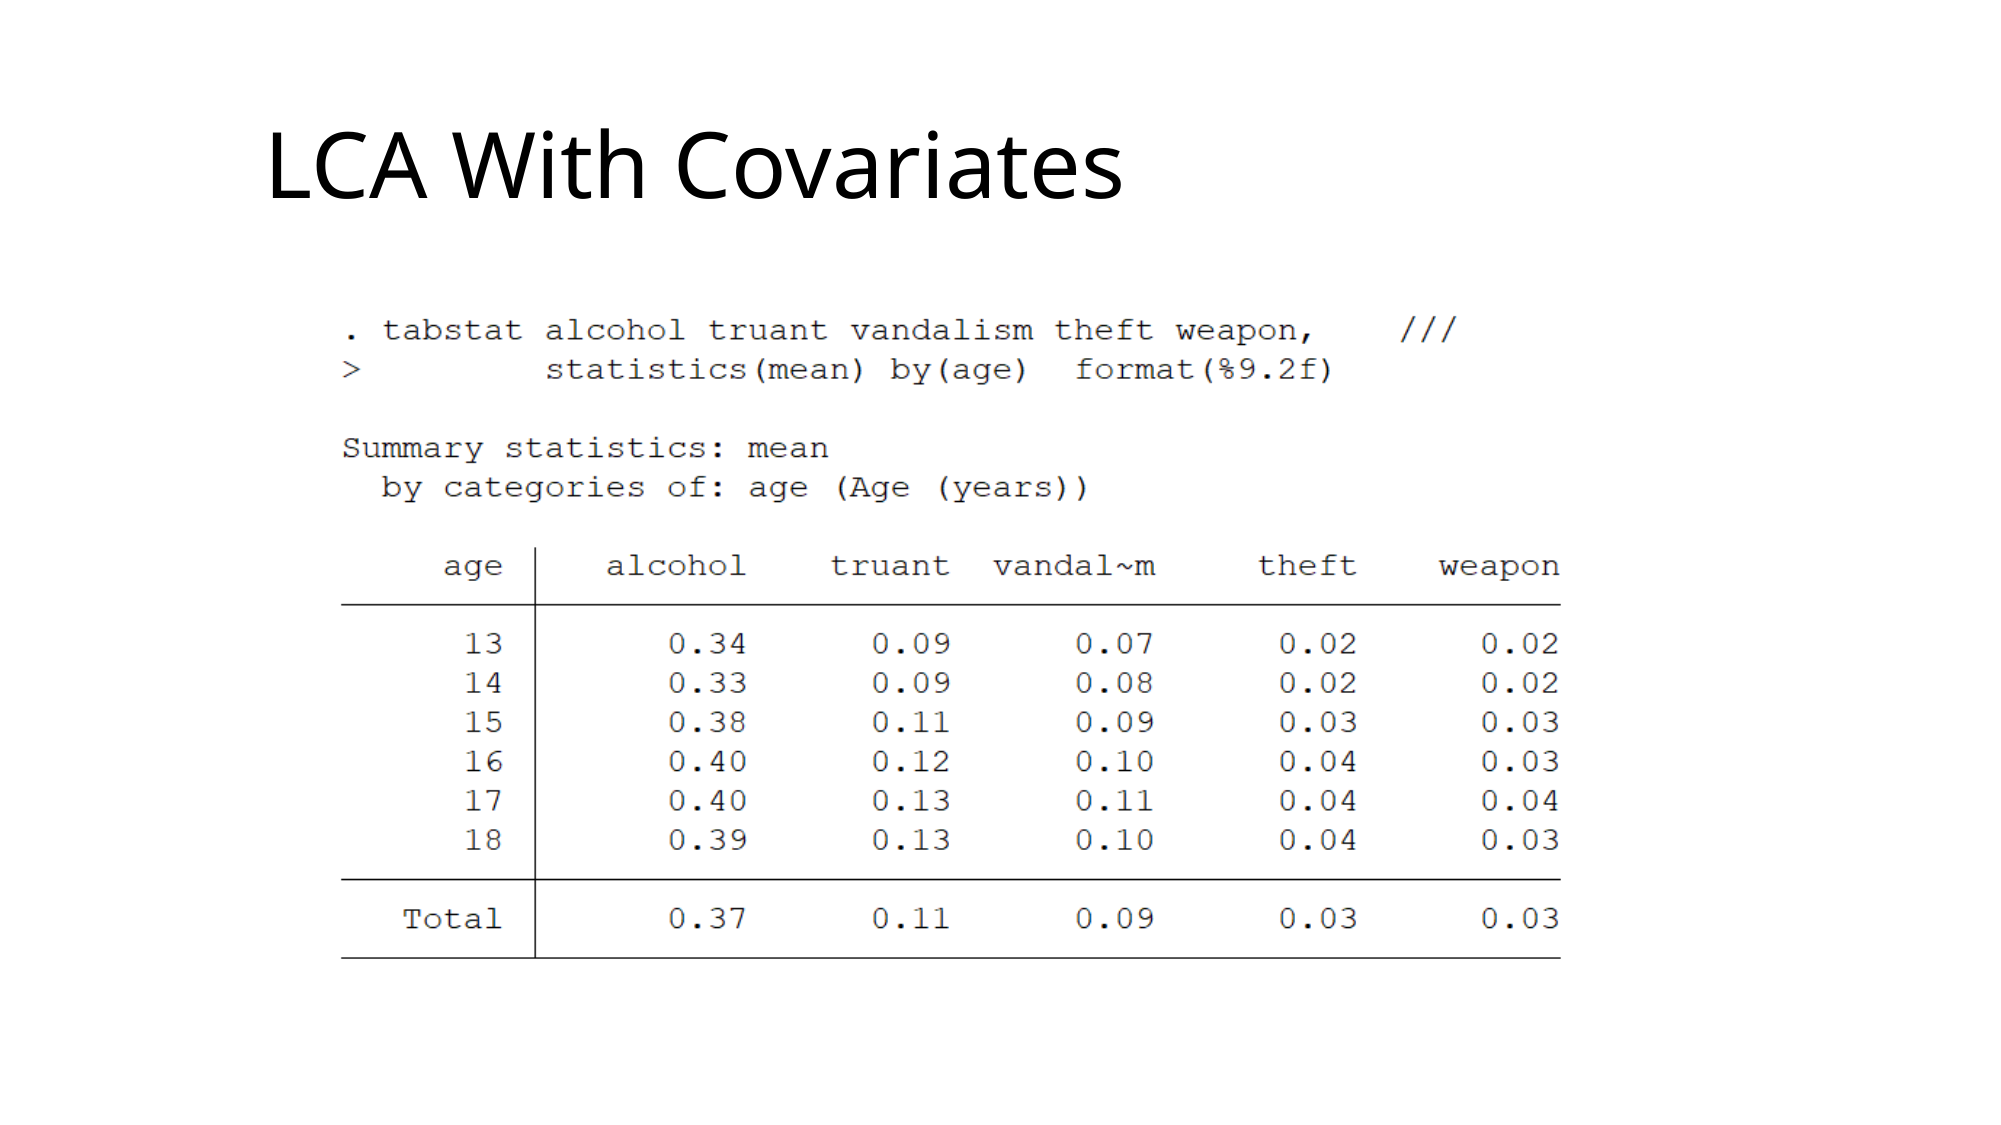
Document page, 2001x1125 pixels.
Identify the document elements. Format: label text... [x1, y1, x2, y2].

title LCA With Covariates [249, 99, 1750, 238]
picture [337, 312, 1577, 975]
